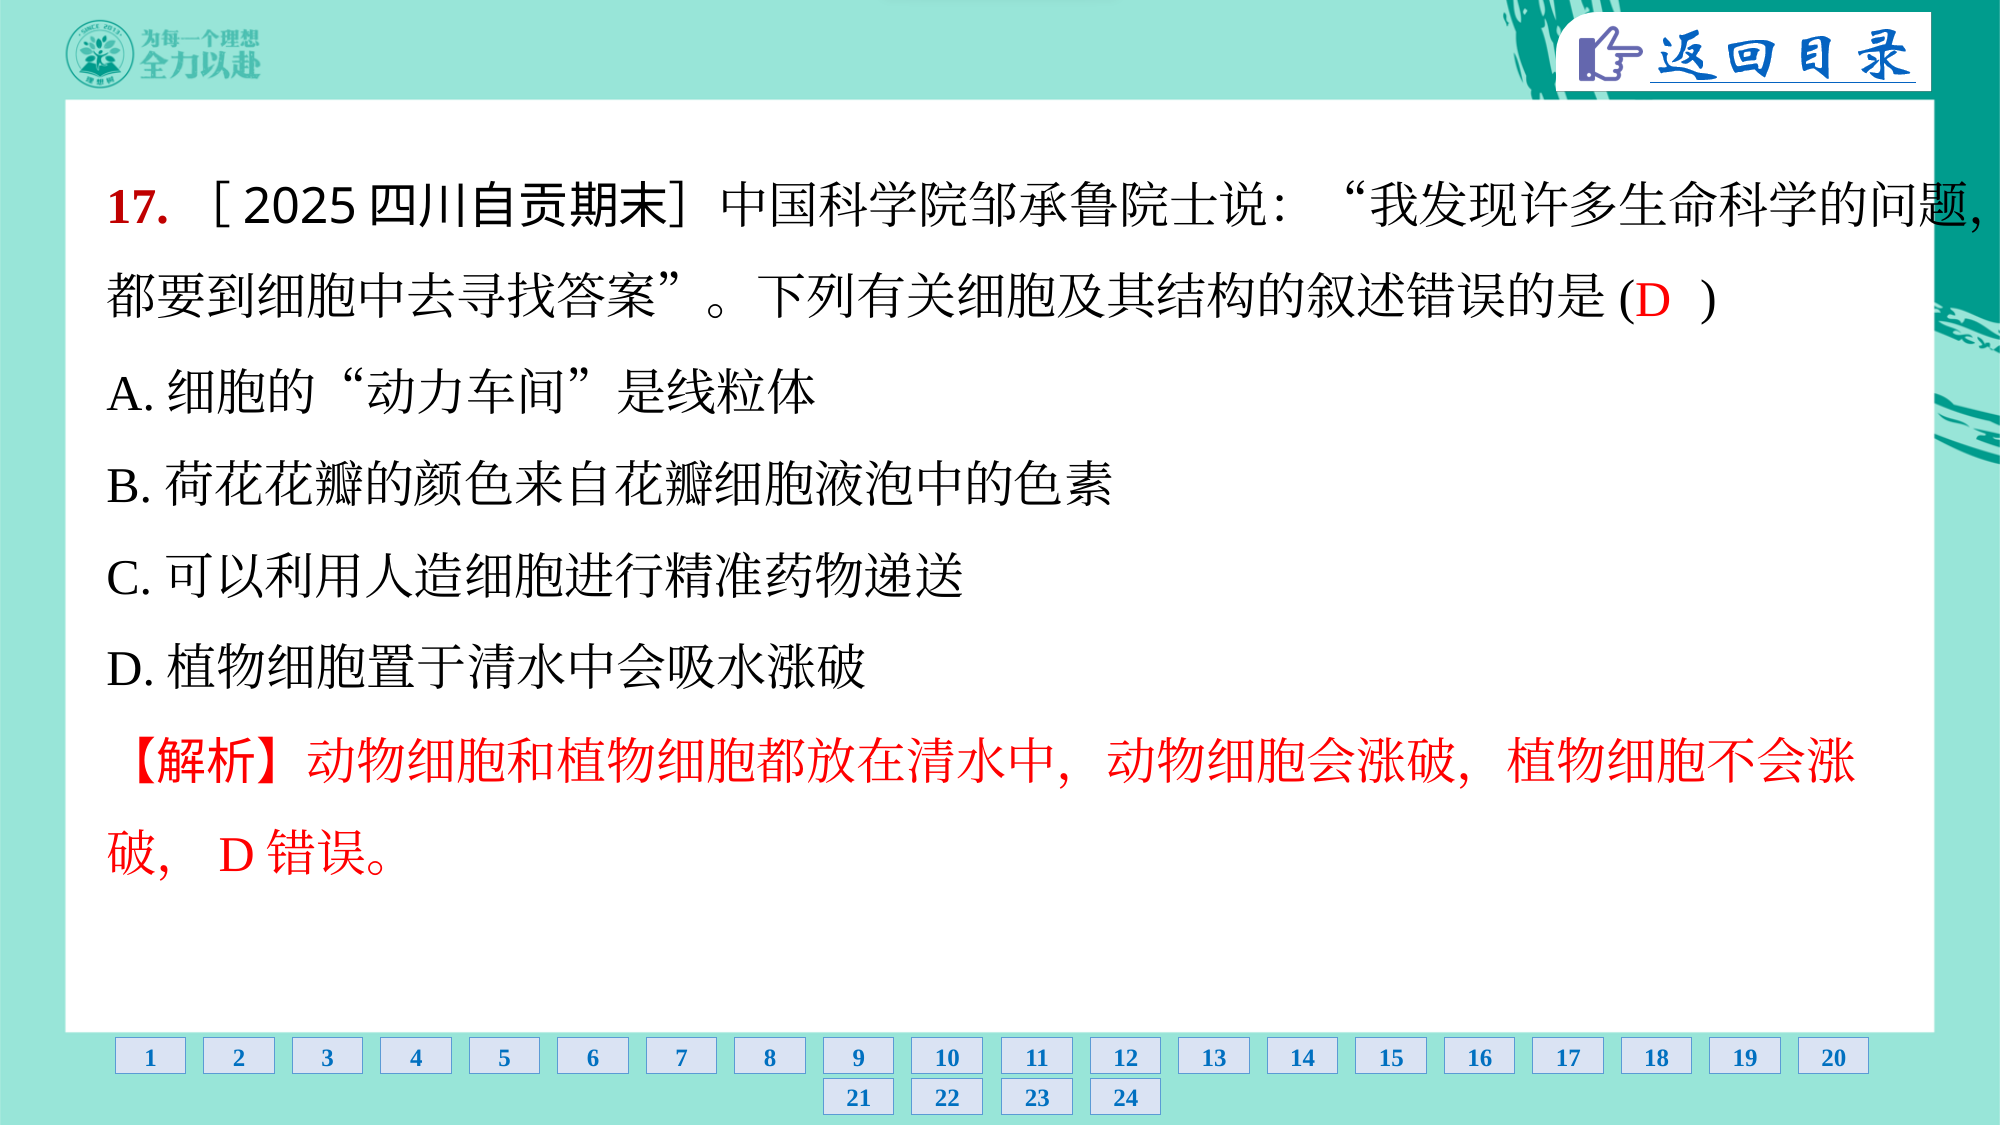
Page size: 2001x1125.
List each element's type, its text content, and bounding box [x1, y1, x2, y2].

picture [0, 0, 2000, 1125]
text_box D [1616, 234, 1690, 327]
text_box 【解析】动物细胞和植物细胞都放在清水中，动物细胞会涨破，植物细胞不会涨 破，D错误。 [106, 697, 1895, 882]
text_box 17.［2025四川自贡期末］中国科学院邹承鲁院士说：“我发现许多生命科学的问题， 都要到细胞中去寻找答案”。下列有关细胞及其结构的叙述错误的是( ) [106, 141, 1895, 325]
text_box A.细胞的“动力车间”是线粒体 B.荷花花瓣的颜色来自花瓣细胞液泡中的色素 C.可以利用人造细胞进行精准药物递送 D.植物细胞置于清水中会吸水涨破 [106, 329, 1895, 696]
